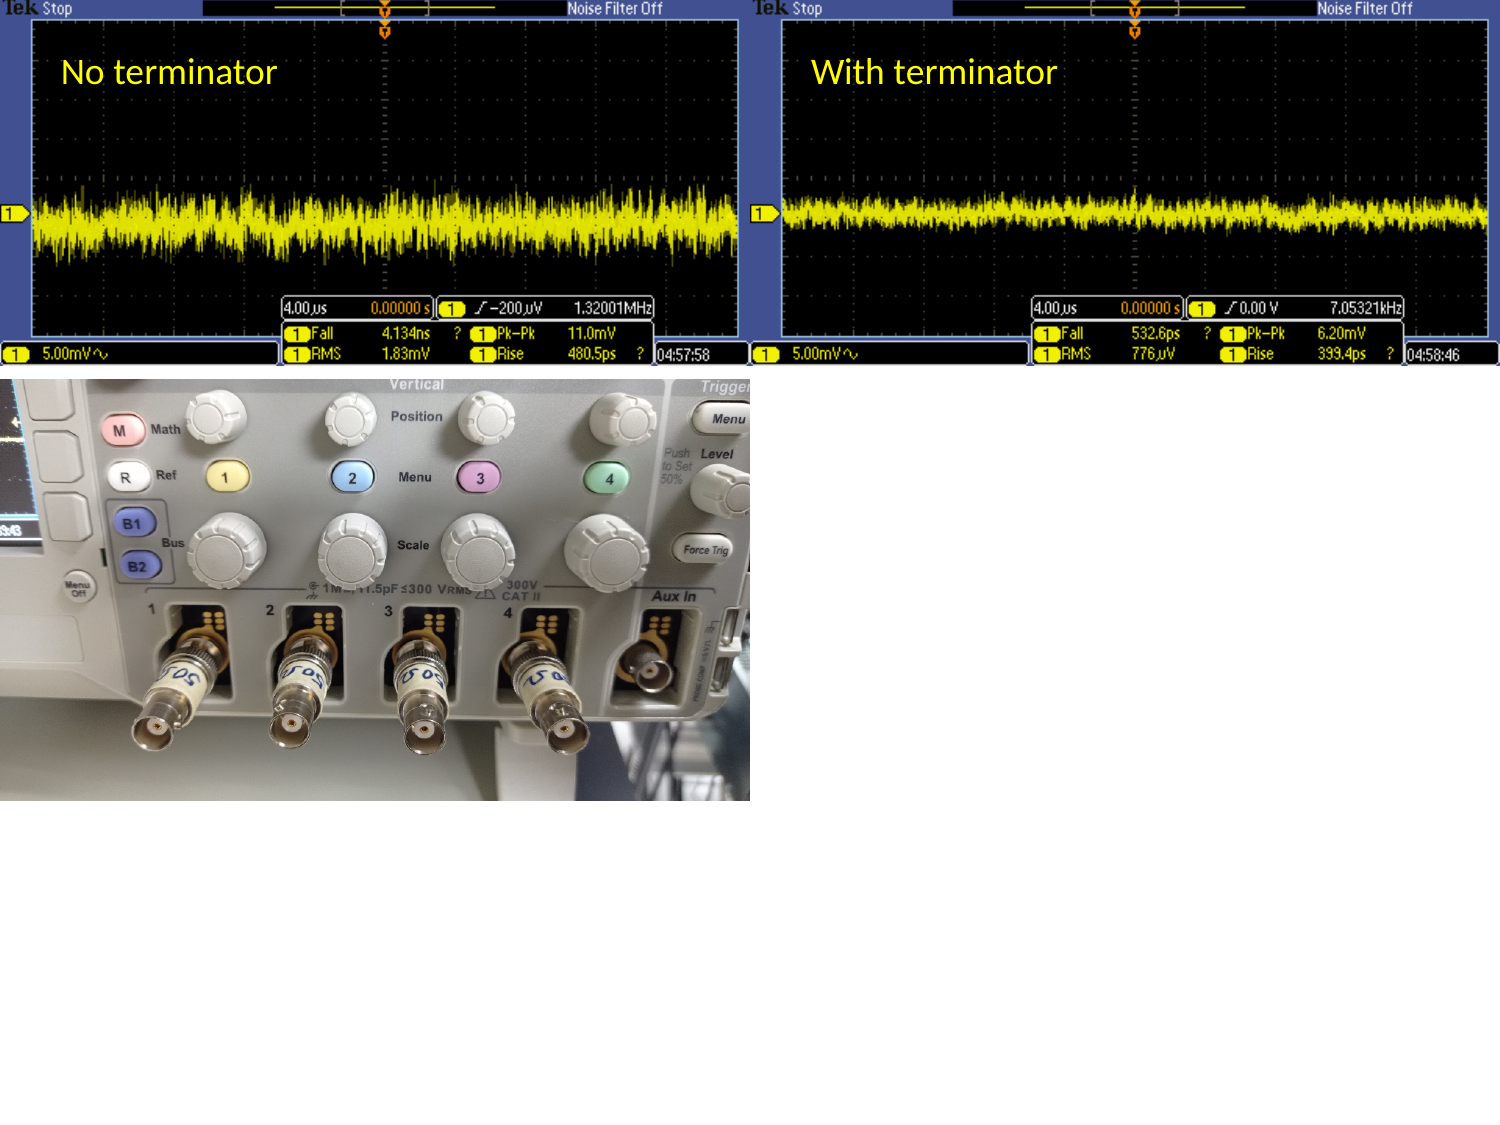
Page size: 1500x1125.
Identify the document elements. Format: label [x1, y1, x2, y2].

picture [0, 379, 750, 801]
picture [0, 0, 1500, 366]
